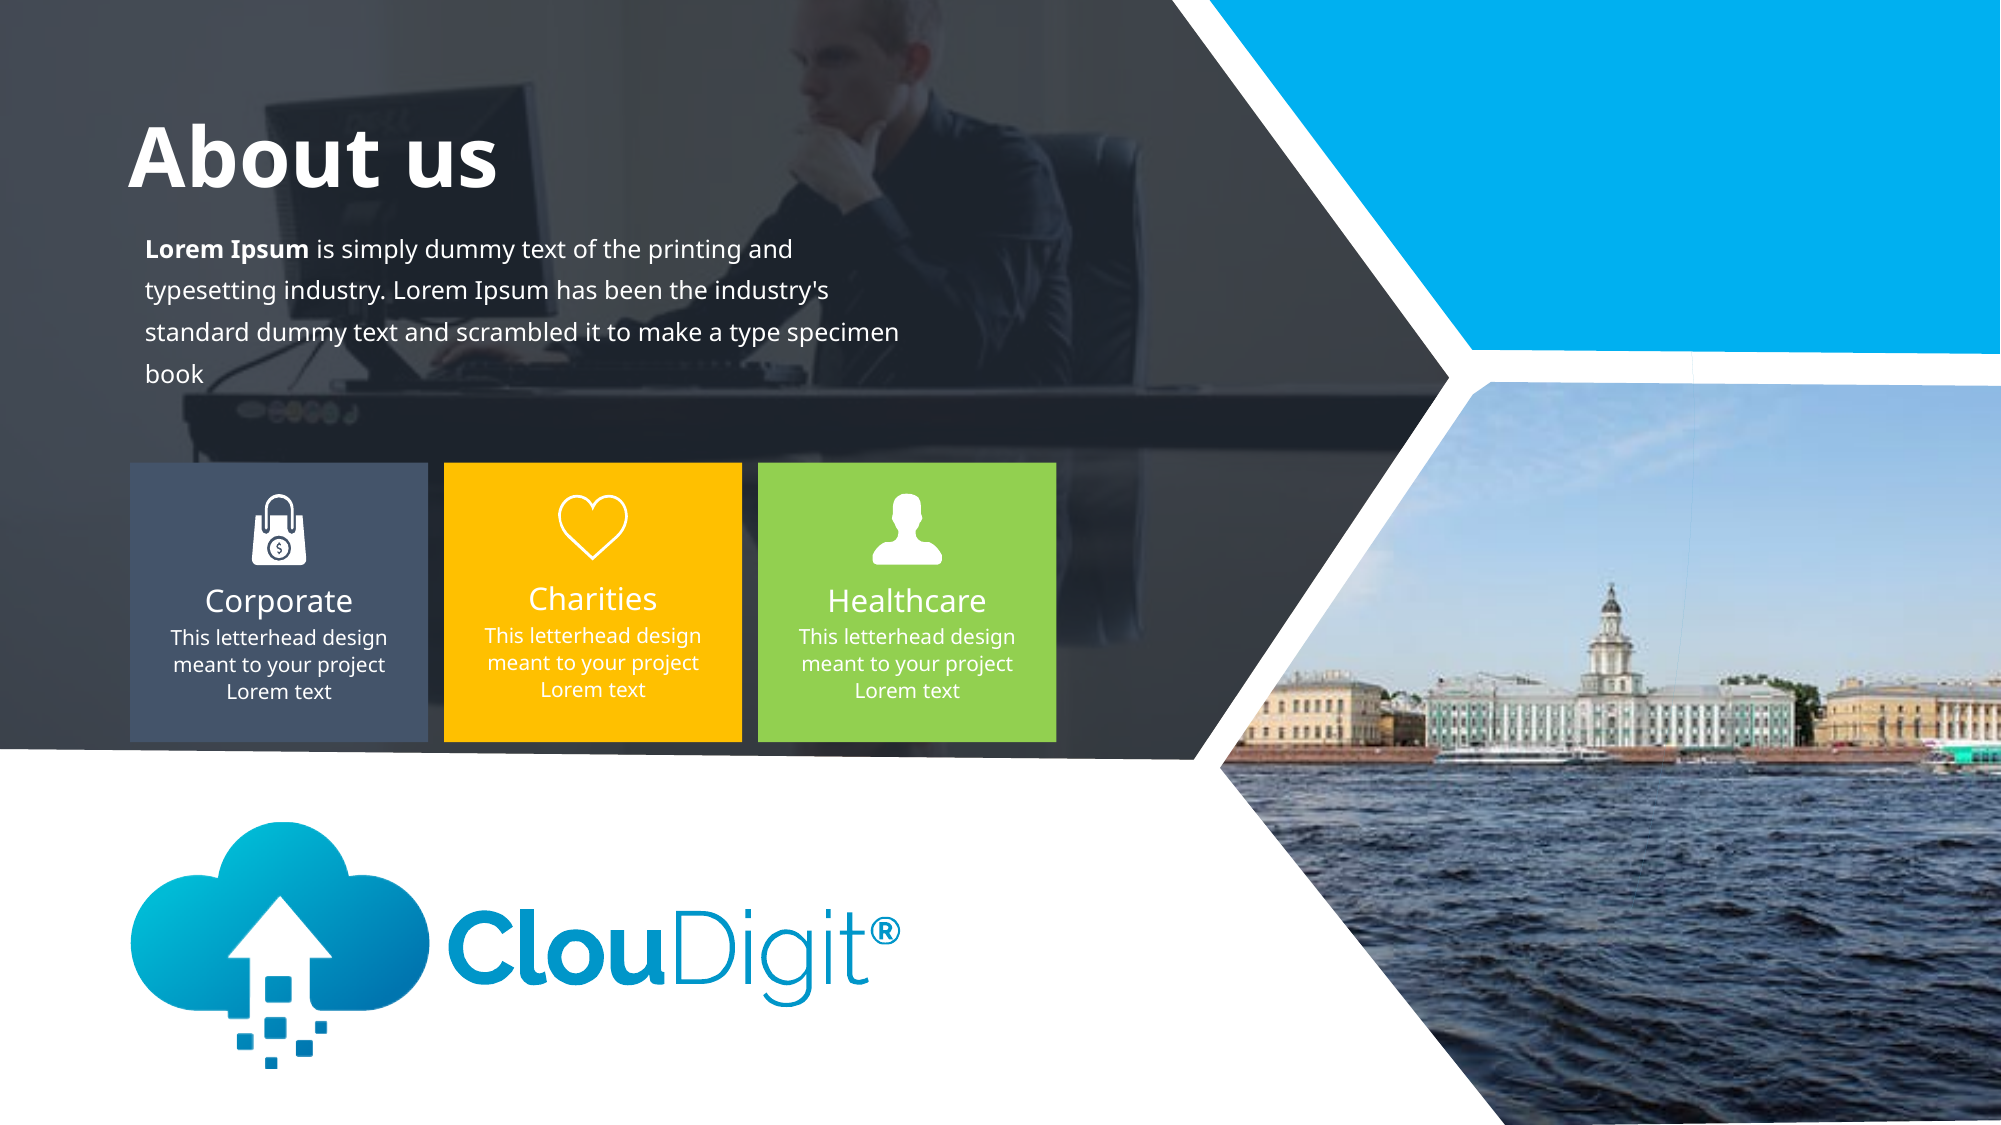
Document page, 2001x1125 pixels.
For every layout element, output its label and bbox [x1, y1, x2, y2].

picture [0, 0, 2001, 1125]
picture [880, 934, 891, 942]
text_box [444, 462, 743, 743]
picture [881, 920, 897, 939]
text_box [130, 462, 429, 743]
picture [874, 922, 879, 939]
picture [130, 822, 901, 1069]
text_box [758, 462, 1057, 743]
text_box [1450, 0, 2000, 354]
